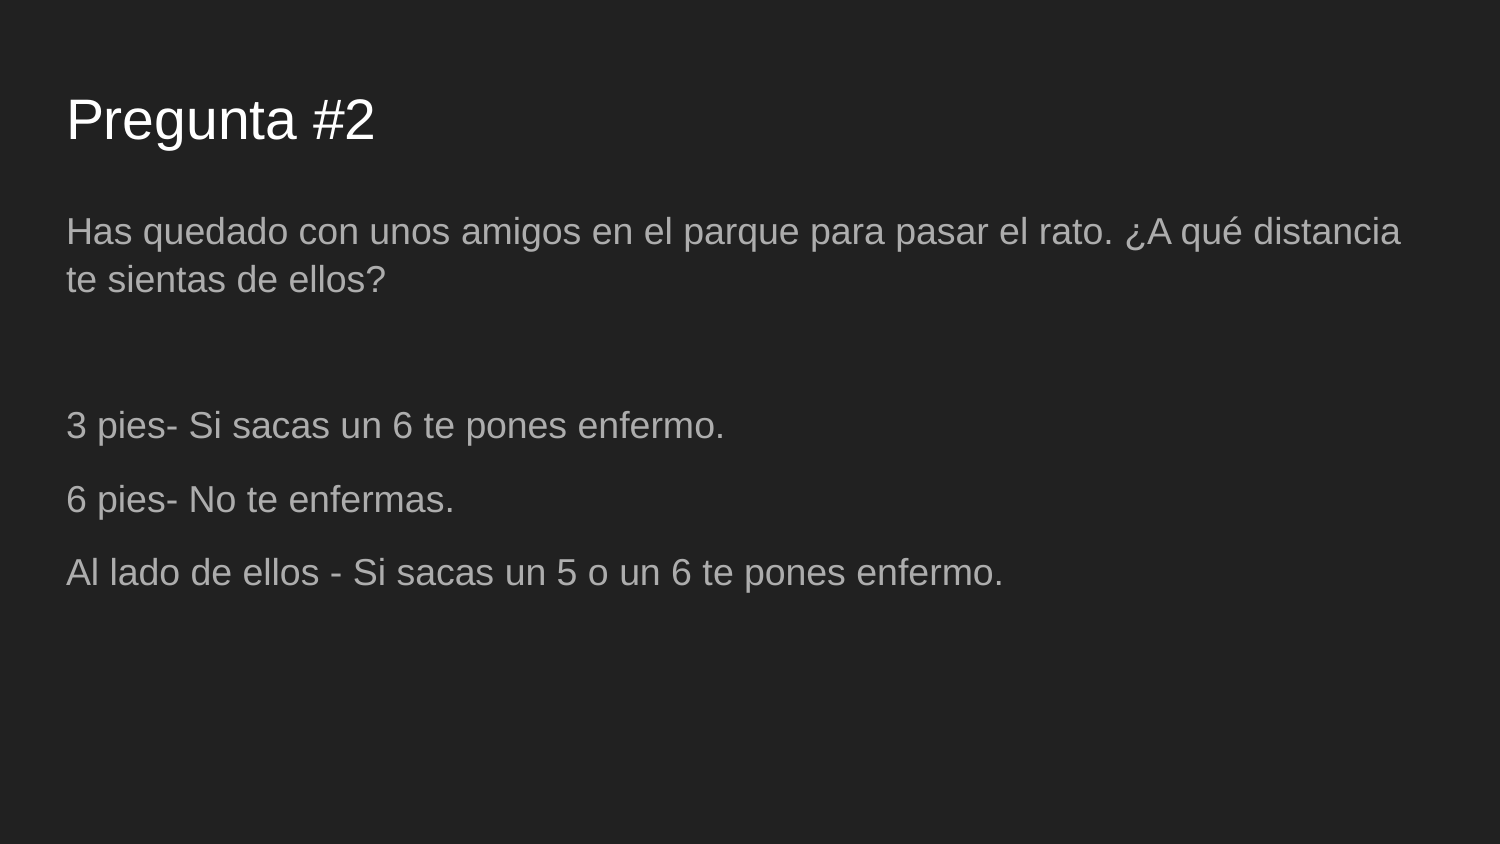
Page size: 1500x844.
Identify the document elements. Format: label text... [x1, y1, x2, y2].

list Has quedado con unos amigos en el parque para pasar el rato. ¿A qué distancia te sientas de ellos? 3 pies- Si sacas un 6 te pones enfermo. 6 pies- No te enfermas. Al lado de ellos - Si sacas un 5 o un 6 te pones enfermo. [51, 189, 1449, 750]
title Pregunta #2 [51, 72, 1449, 167]
